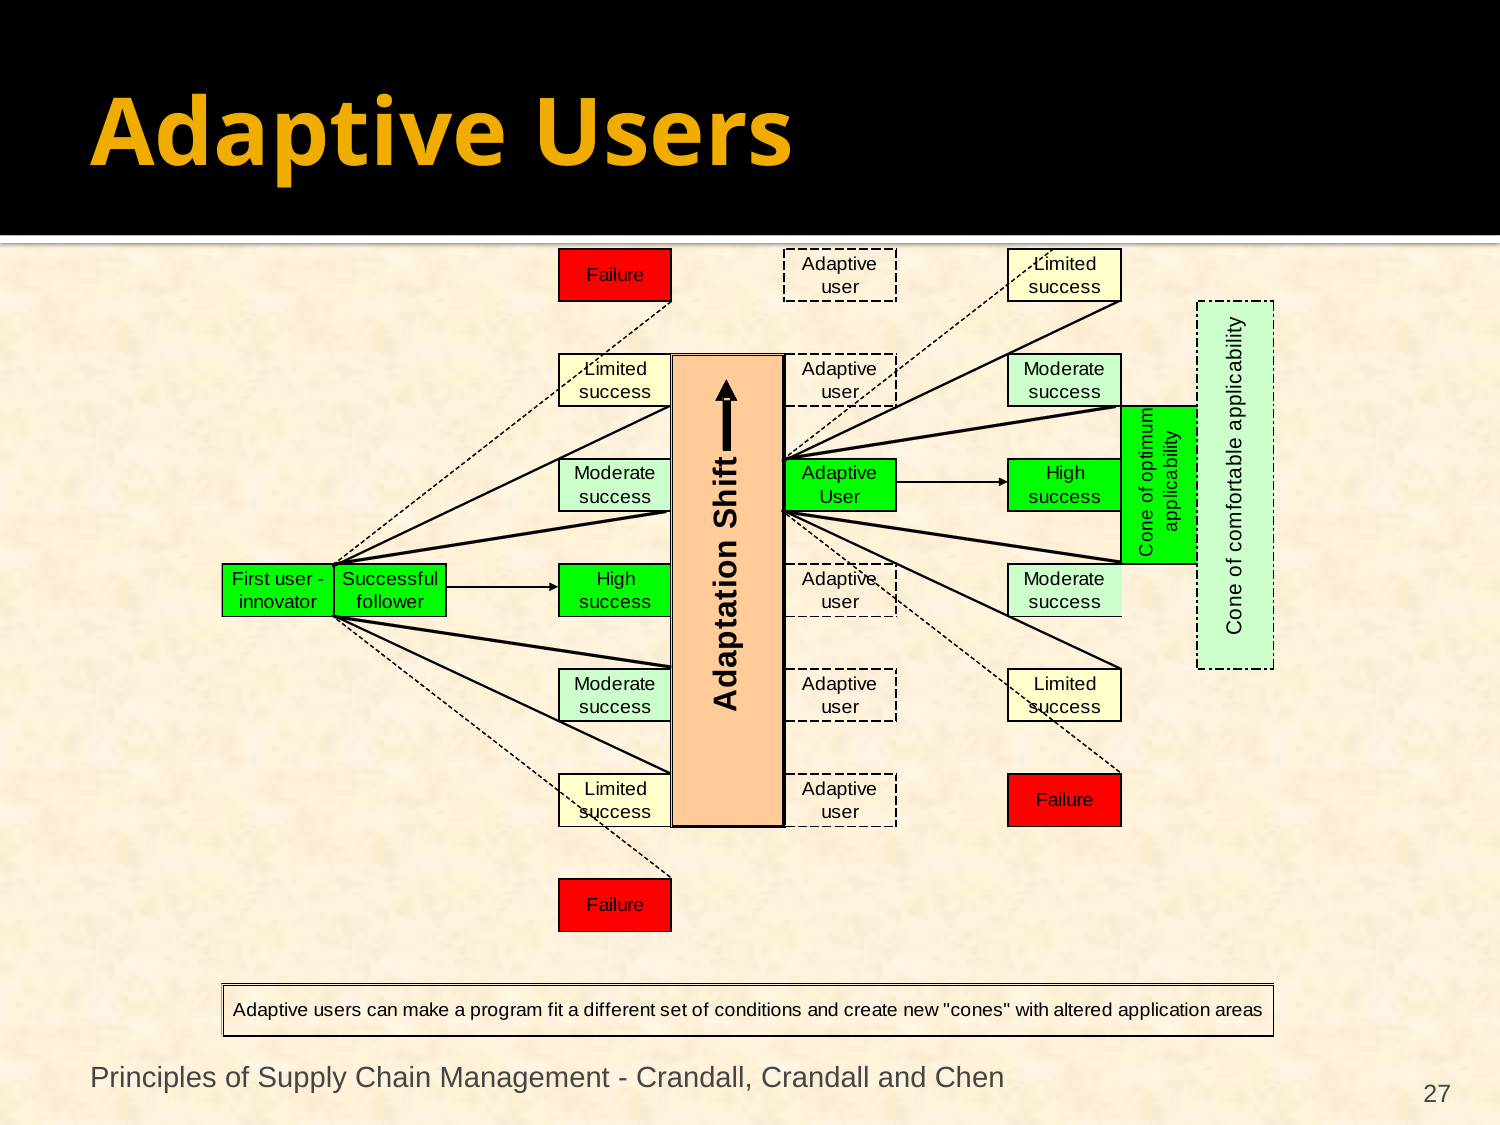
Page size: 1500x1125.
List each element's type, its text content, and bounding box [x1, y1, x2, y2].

slide_number 27 [1345, 1062, 1467, 1108]
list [221, 248, 1275, 1038]
picture [0, 243, 1500, 1125]
title Adaptive Users [75, 25, 1425, 231]
footer Principles of Supply Chain Management - Crandall, Crandall and Chen [75, 1050, 1038, 1100]
